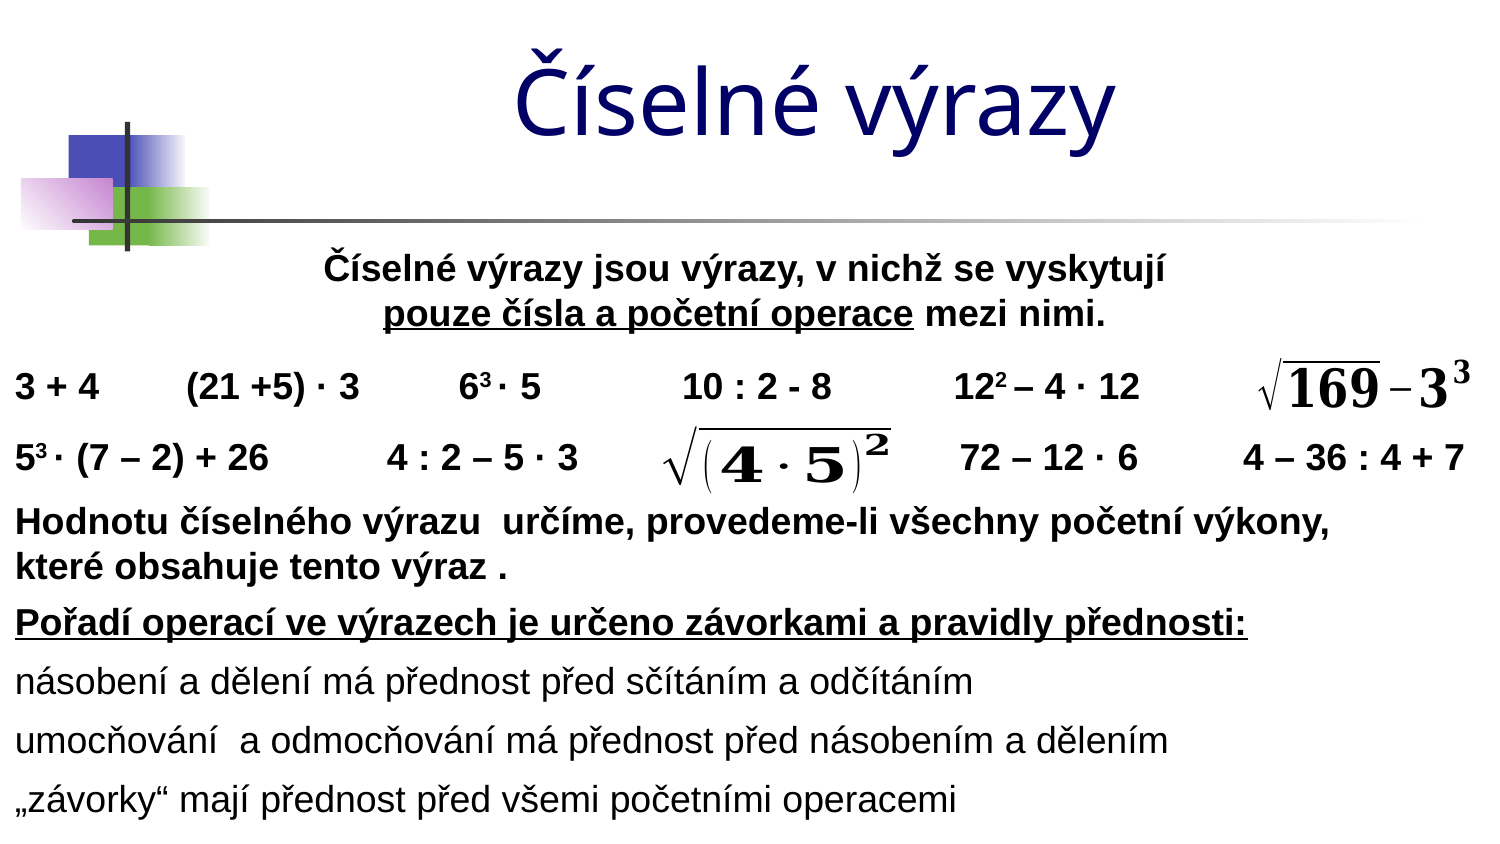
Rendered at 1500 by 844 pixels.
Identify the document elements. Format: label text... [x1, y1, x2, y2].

text_box (21 +5) · 3 [171, 354, 390, 414]
text_box 122 – 4 · 12 [938, 354, 1177, 414]
text_box „závorky“ mají přednost před všemi početními operacemi [0, 767, 1500, 828]
text_box 63 · 5 [444, 354, 560, 414]
text_box Číselné výrazy jsou výrazy, v nichž se vyskytují pouze čísla a početní operace mezi nimi. [0, 236, 1500, 341]
text_box umocňování a odmocňování má přednost před násobením a dělením [0, 708, 1500, 767]
text_box násobení a dělení má přednost před sčítáním a odčítáním [0, 649, 1500, 708]
text_box Hodnotu číselného výrazu určíme, provedeme-li všechny početní výkony, které obsahuje tento výraz . [0, 490, 1500, 595]
text_box Pořadí operací ve výrazech je určeno závorkami a pravidly přednosti: [0, 590, 1365, 649]
text_box 10 : 2 - 8 [667, 354, 863, 414]
text_box 53 · (7 – 2) + 26 [0, 425, 313, 485]
text_box 72 – 12 · 6 [944, 425, 1202, 485]
text_box 4 – 36 : 4 + 7 [1228, 425, 1500, 485]
text_box 4 : 2 – 5 · 3 [372, 425, 617, 485]
text_box 3 + 4 [0, 354, 116, 414]
title Číselné výrazy [129, 8, 1500, 189]
